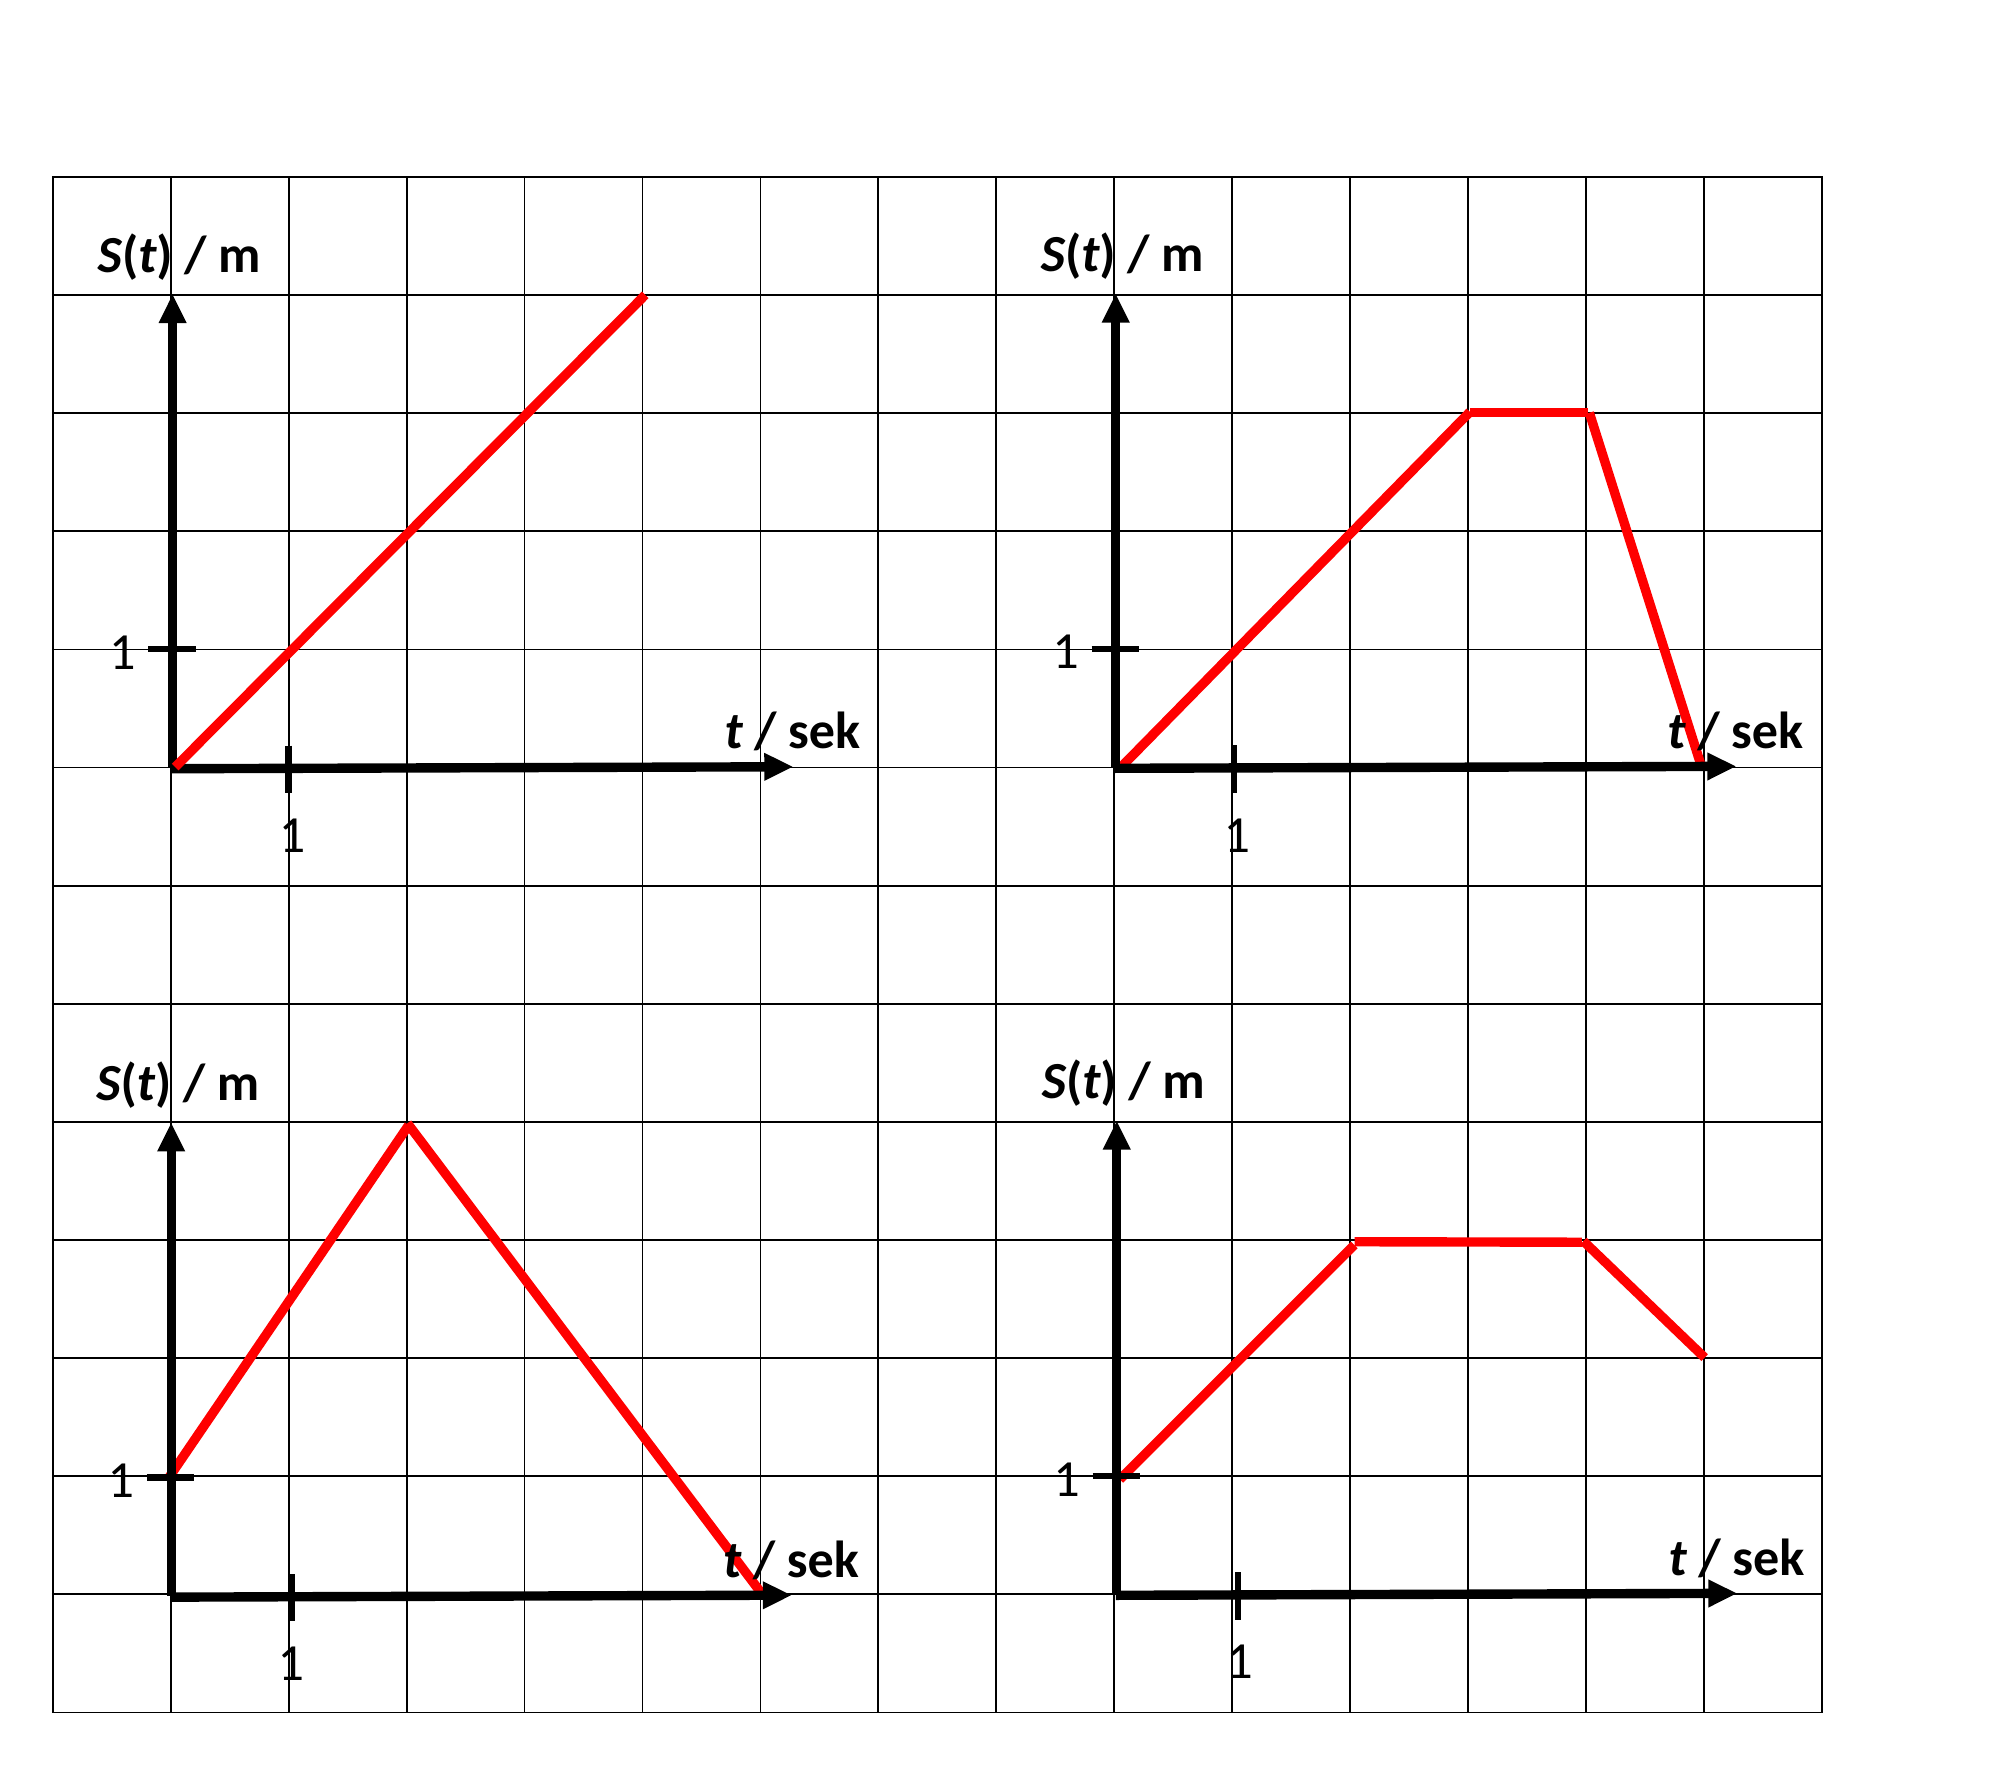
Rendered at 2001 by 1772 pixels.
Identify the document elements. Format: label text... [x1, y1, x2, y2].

table_cell [1469, 1477, 1585, 1589]
table_header [1587, 178, 1703, 294]
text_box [1122, 411, 1470, 766]
table_cell [879, 532, 995, 649]
table_cell [1469, 1247, 1583, 1357]
text_box 1 [1211, 1619, 1268, 1697]
table_cell [879, 414, 995, 530]
table_cell [761, 1595, 877, 1712]
table_cell [54, 532, 168, 649]
table_cell [1355, 1247, 1467, 1357]
table_cell [290, 1005, 406, 1121]
table_cell [172, 1005, 288, 1121]
table_cell [643, 887, 760, 1003]
text_box t / sek [1702, 689, 1819, 767]
table_cell [879, 1477, 995, 1593]
table_header [408, 178, 524, 294]
table_cell [997, 414, 1111, 530]
table_cell [1351, 887, 1467, 1003]
table_cell [763, 1241, 877, 1357]
table_cell [997, 296, 1113, 412]
table_cell [290, 773, 406, 885]
table_cell [54, 650, 168, 767]
table_cell [176, 1477, 288, 1592]
table_cell [1705, 532, 1821, 649]
table_cell [1469, 1005, 1585, 1121]
table_cell [997, 1359, 1112, 1475]
table_cell [879, 887, 995, 1003]
table_cell [1115, 773, 1231, 885]
table_cell [879, 650, 995, 767]
table_cell [997, 532, 1111, 649]
table_cell [1705, 1595, 1821, 1712]
table_cell [879, 1241, 995, 1357]
table_cell [408, 887, 524, 1003]
table_header [1233, 178, 1349, 294]
table_cell [997, 887, 1113, 1003]
text_box 1 [94, 609, 151, 688]
table_cell [54, 1123, 170, 1239]
table_cell [54, 1359, 167, 1475]
table_cell [997, 768, 1113, 885]
table_cell [761, 532, 877, 649]
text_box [175, 294, 646, 768]
table_cell [1115, 887, 1231, 1003]
table_cell [761, 768, 877, 885]
table_cell [997, 1477, 1112, 1593]
table_cell [1705, 650, 1821, 767]
table_cell [1469, 296, 1585, 408]
table_cell [1233, 296, 1349, 411]
table_cell [997, 1005, 1113, 1121]
table_cell [761, 650, 877, 767]
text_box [1589, 412, 1702, 767]
table_header [879, 178, 995, 294]
table_cell [879, 1359, 995, 1475]
table_cell [997, 1123, 1113, 1239]
table_cell [408, 1601, 524, 1712]
table_cell [1351, 1477, 1467, 1589]
table_cell [1351, 772, 1467, 885]
table_header [54, 178, 170, 294]
table_cell [997, 1241, 1112, 1357]
table_cell [879, 1123, 995, 1239]
table_cell [1469, 887, 1585, 1003]
table_cell [646, 414, 760, 530]
table_cell [646, 296, 760, 412]
table_cell [54, 1595, 170, 1712]
table_cell [54, 768, 170, 885]
table_cell [1233, 887, 1349, 1003]
text_box S(t) / m [81, 1041, 275, 1119]
table_cell [643, 1005, 760, 1121]
table_cell [1469, 772, 1585, 885]
table_cell [1470, 417, 1585, 530]
table_cell [1705, 296, 1821, 412]
table_cell [1233, 1123, 1349, 1239]
table_cell [1469, 1359, 1585, 1475]
table_cell [1705, 414, 1821, 530]
table_cell [1587, 1359, 1703, 1475]
table_cell [1587, 1005, 1703, 1121]
table_cell [1705, 1123, 1821, 1239]
table_cell [1470, 650, 1585, 762]
table_cell [408, 1005, 524, 1121]
table_cell [1469, 1123, 1585, 1239]
table_cell [408, 773, 524, 885]
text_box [407, 1123, 763, 1595]
table_cell [1351, 1599, 1467, 1712]
table_cell [1233, 1005, 1349, 1121]
table_cell [1469, 1599, 1585, 1712]
table_cell [1587, 772, 1703, 885]
table_header [1469, 178, 1585, 294]
table_cell [54, 887, 170, 1003]
table_cell [172, 774, 288, 885]
table_cell [1351, 1123, 1467, 1239]
table_cell [1705, 1005, 1821, 1121]
table_cell [1233, 773, 1349, 885]
table_header [1705, 178, 1821, 294]
table_cell [1587, 1599, 1703, 1712]
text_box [1119, 1244, 1355, 1480]
text_box S(t) / m [1027, 1039, 1220, 1117]
table_cell [525, 1601, 642, 1712]
table_header [1115, 178, 1231, 294]
table_header [172, 178, 288, 294]
table_cell [761, 296, 877, 412]
table_cell [1587, 1123, 1703, 1239]
table_cell [1705, 887, 1821, 1003]
table_cell [172, 1602, 288, 1712]
table_cell [761, 1005, 877, 1121]
table_cell [761, 887, 877, 1003]
table_cell [1587, 296, 1703, 412]
table_cell [1705, 768, 1821, 885]
table_cell [879, 1595, 995, 1712]
table_cell [525, 772, 642, 885]
table_cell [1587, 887, 1703, 1003]
table_cell [525, 1005, 642, 1121]
text_box 1 [264, 793, 321, 871]
table_header [997, 178, 1113, 294]
table_cell [54, 414, 168, 530]
table_header [1351, 178, 1467, 294]
text_box 1 [1037, 609, 1094, 687]
table_cell [54, 1005, 170, 1121]
table_cell [997, 650, 1111, 767]
text_box 1 [1038, 1436, 1095, 1514]
text_box t / sek [1653, 1516, 1820, 1594]
table_header [643, 178, 760, 294]
table_cell [1233, 1600, 1349, 1712]
table_cell [646, 532, 760, 649]
table_cell [879, 296, 995, 412]
text_box S(t) / m [1026, 212, 1219, 290]
table_cell [54, 1477, 167, 1593]
table_cell [1470, 532, 1585, 649]
text_box 1 [1208, 792, 1265, 870]
table_cell [1115, 1005, 1231, 1121]
table_cell [761, 414, 877, 530]
table_cell [290, 1477, 406, 1592]
text_box S(t) / m [82, 212, 276, 291]
table_cell [763, 1123, 877, 1239]
table_cell [1233, 1480, 1349, 1590]
table_cell [290, 887, 406, 1003]
table_header [761, 178, 877, 294]
table_cell [763, 1477, 877, 1593]
text_box 1 [93, 1438, 149, 1516]
table_cell [54, 1241, 167, 1357]
table_cell [1705, 1477, 1821, 1593]
table_cell [1121, 1480, 1231, 1590]
table_cell [643, 1600, 760, 1712]
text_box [1583, 1241, 1705, 1358]
table_cell [1115, 1600, 1231, 1712]
table_cell [879, 768, 995, 885]
table_cell [1705, 1359, 1821, 1475]
table_header [525, 178, 642, 294]
table_cell [879, 1005, 995, 1121]
table_cell [1118, 296, 1231, 412]
table_cell [646, 650, 760, 762]
table_header [290, 178, 406, 294]
table_cell [1587, 1477, 1703, 1589]
text_box t / sek [708, 1517, 874, 1596]
table_cell [525, 887, 642, 1003]
table_cell [172, 887, 288, 1003]
table_cell [290, 1602, 406, 1712]
table_cell [1119, 1123, 1231, 1239]
table_cell [643, 772, 760, 885]
text_box t / sek [709, 689, 876, 767]
table_cell [997, 1595, 1113, 1712]
table_cell [763, 1359, 877, 1475]
text_box 1 [262, 1621, 319, 1699]
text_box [172, 1125, 407, 1477]
table_cell [1351, 296, 1467, 411]
table_cell [1705, 1241, 1821, 1357]
table_cell [1355, 1359, 1467, 1475]
table_cell [1351, 1005, 1467, 1121]
table_cell [54, 296, 170, 412]
